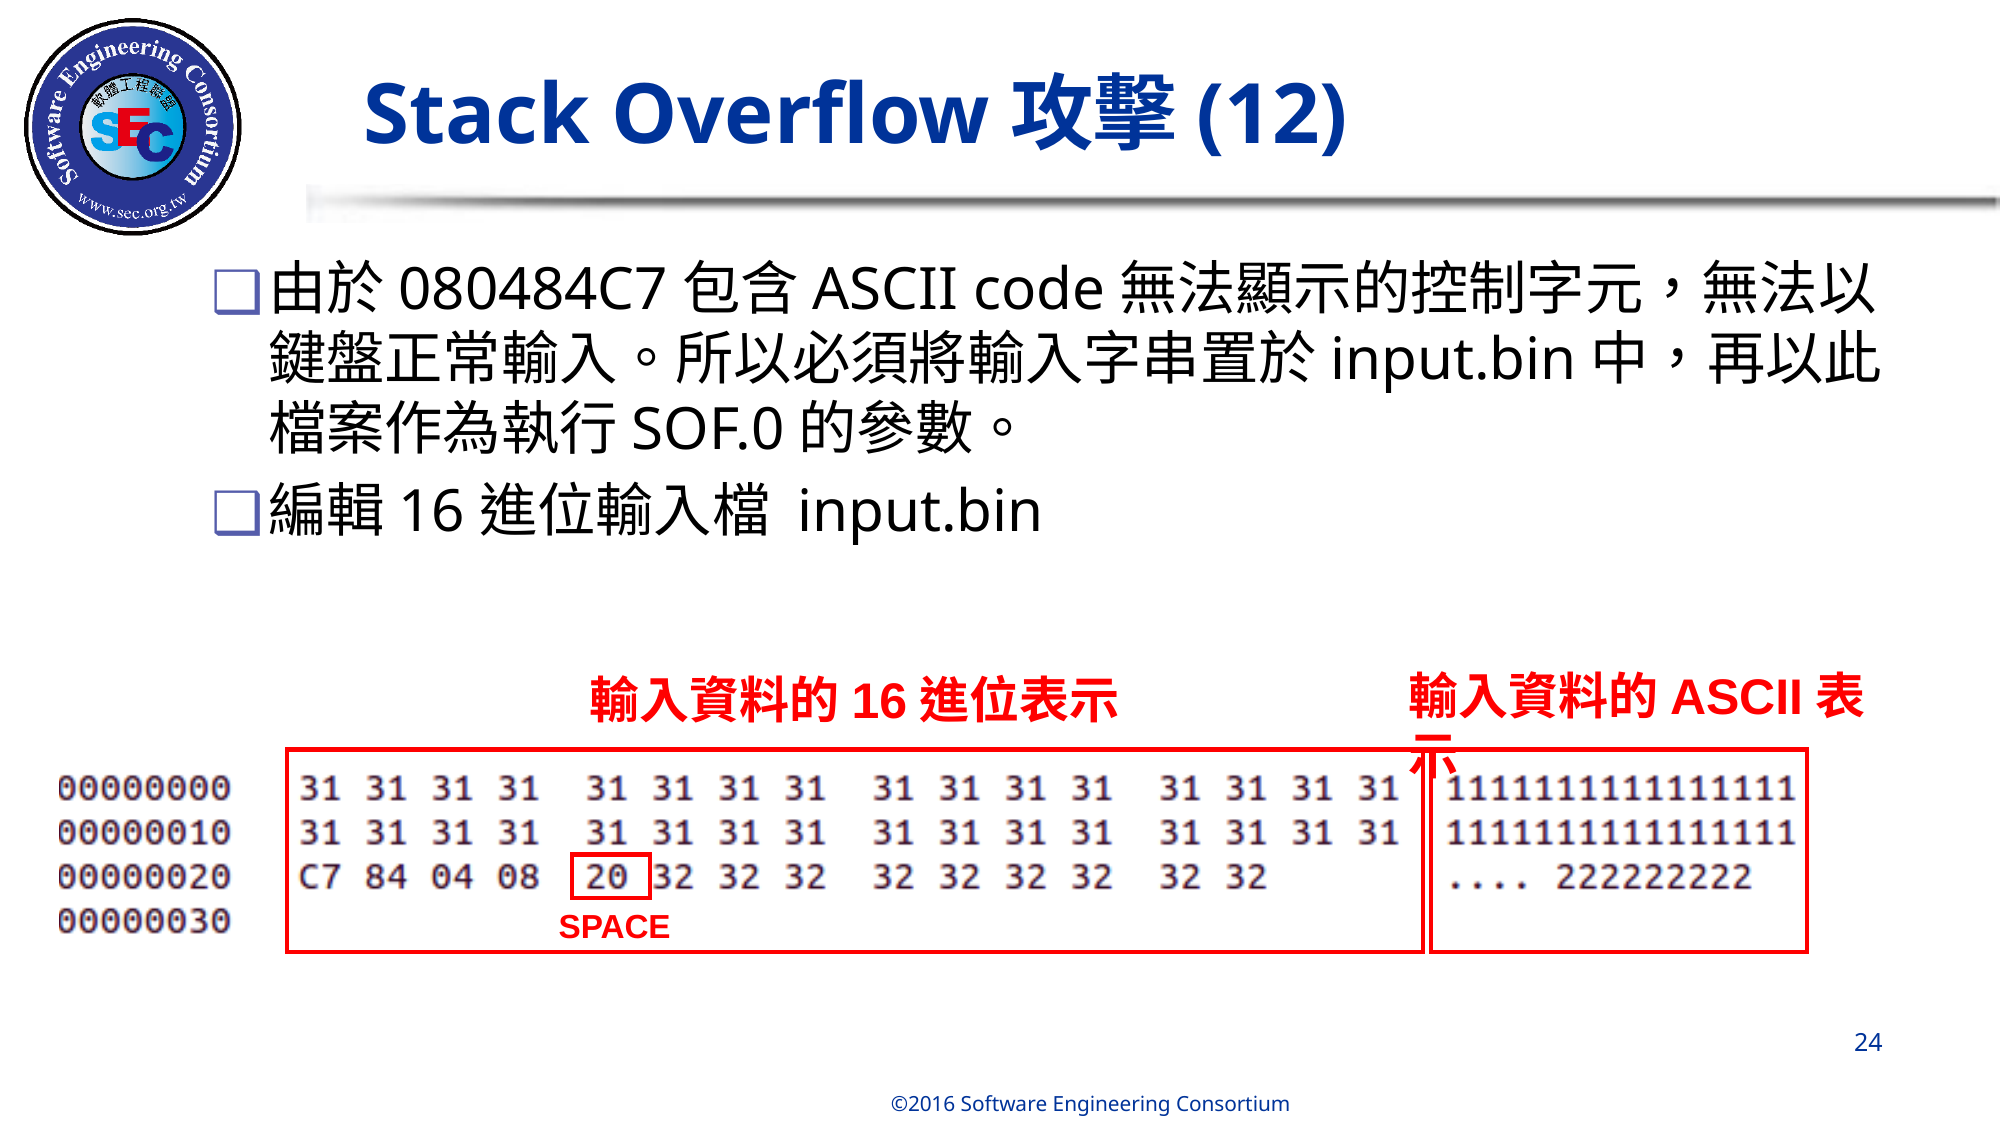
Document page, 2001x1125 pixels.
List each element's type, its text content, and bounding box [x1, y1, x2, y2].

picture [306, 184, 2000, 223]
picture [58, 763, 1818, 946]
text_box 輸入資料的16進位表示 [574, 661, 1164, 737]
slide_number ‹#› [1481, 1019, 1898, 1094]
text_box [287, 749, 1423, 763]
title Stack Overflow攻擊(12) [348, 42, 2000, 179]
text_box 輸入資料的ASCII表示 [1393, 656, 1910, 733]
picture [0, 0, 265, 259]
list 由於080484C7包含ASCII code無法顯示的控制字元，無法以鍵盤正常輸入。所以必須將輸入字串置於input.bin中，再以此檔案作為執行SOF.0的參數。 編輯16進位輸入檔 input.bin [196, 243, 1898, 1000]
text_box [1430, 749, 1808, 763]
